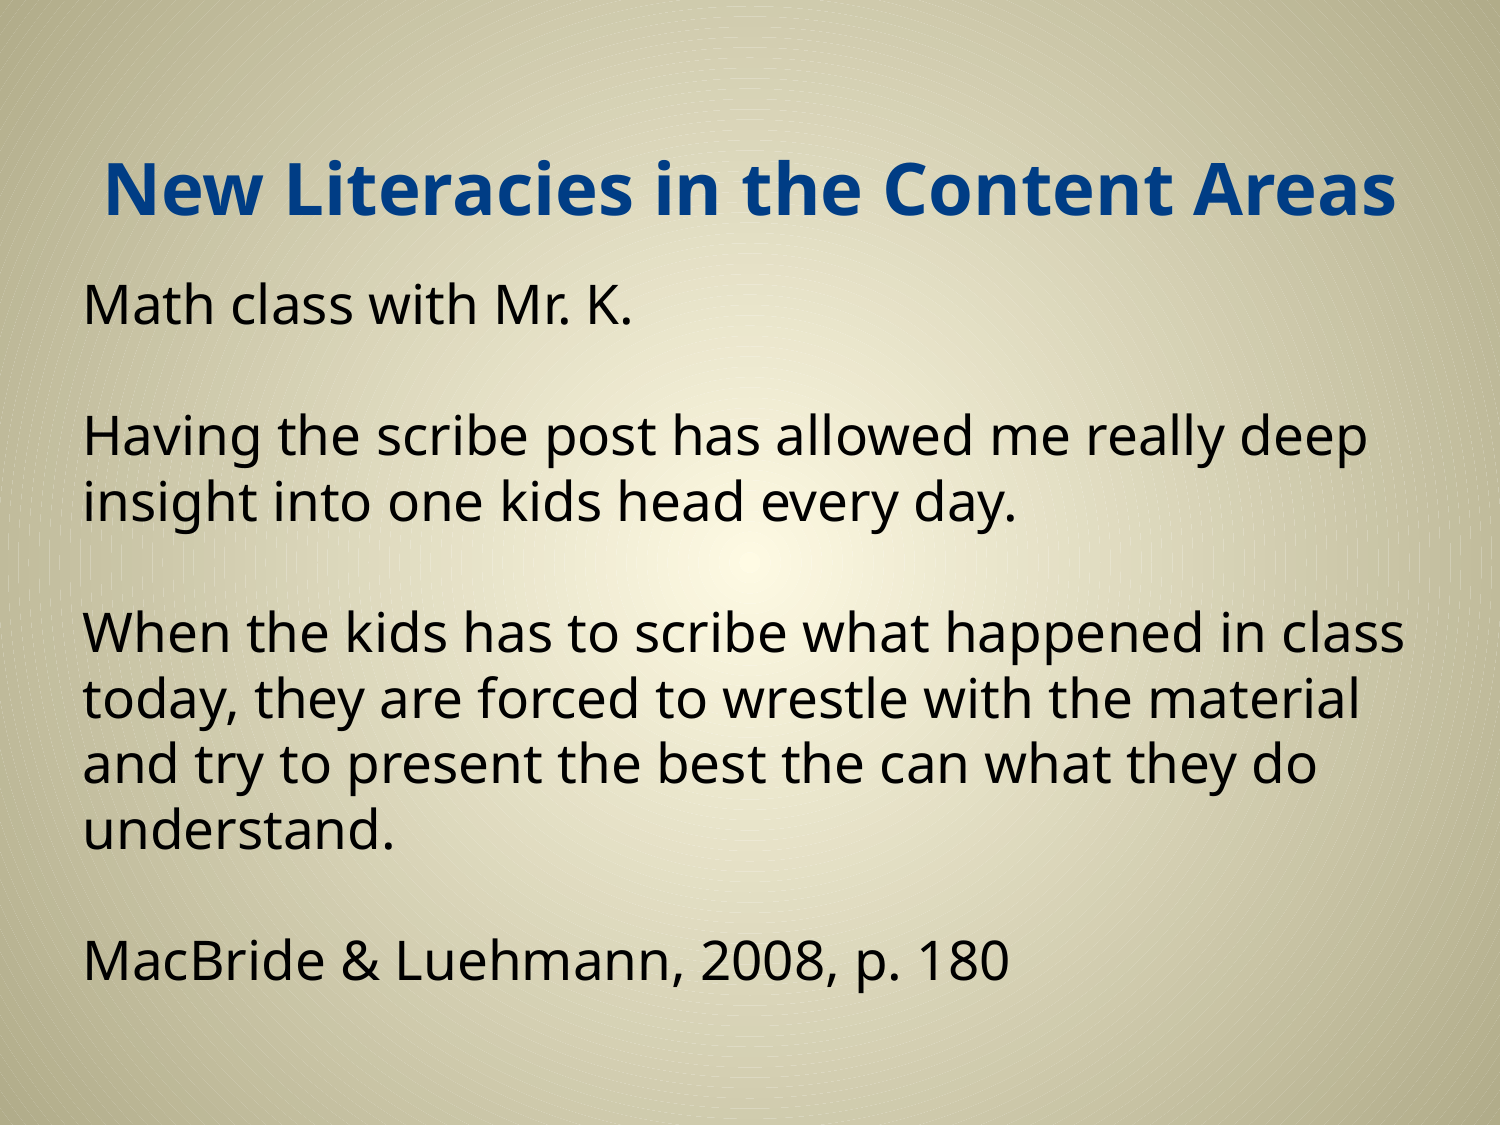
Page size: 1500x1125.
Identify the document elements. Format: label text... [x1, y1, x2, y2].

title New Literacies in the Content Areas [75, 50, 1425, 238]
list Math class with Mr. K. Having the scribe post has allowed me really deep insight into one kids head every day. When the kids has to scribe what happened in class today, they are forced to wrestle with the material and try to present the best the can what they do understand. MacBride & Luehmann, 2008, p. 180 [75, 262, 1425, 1005]
